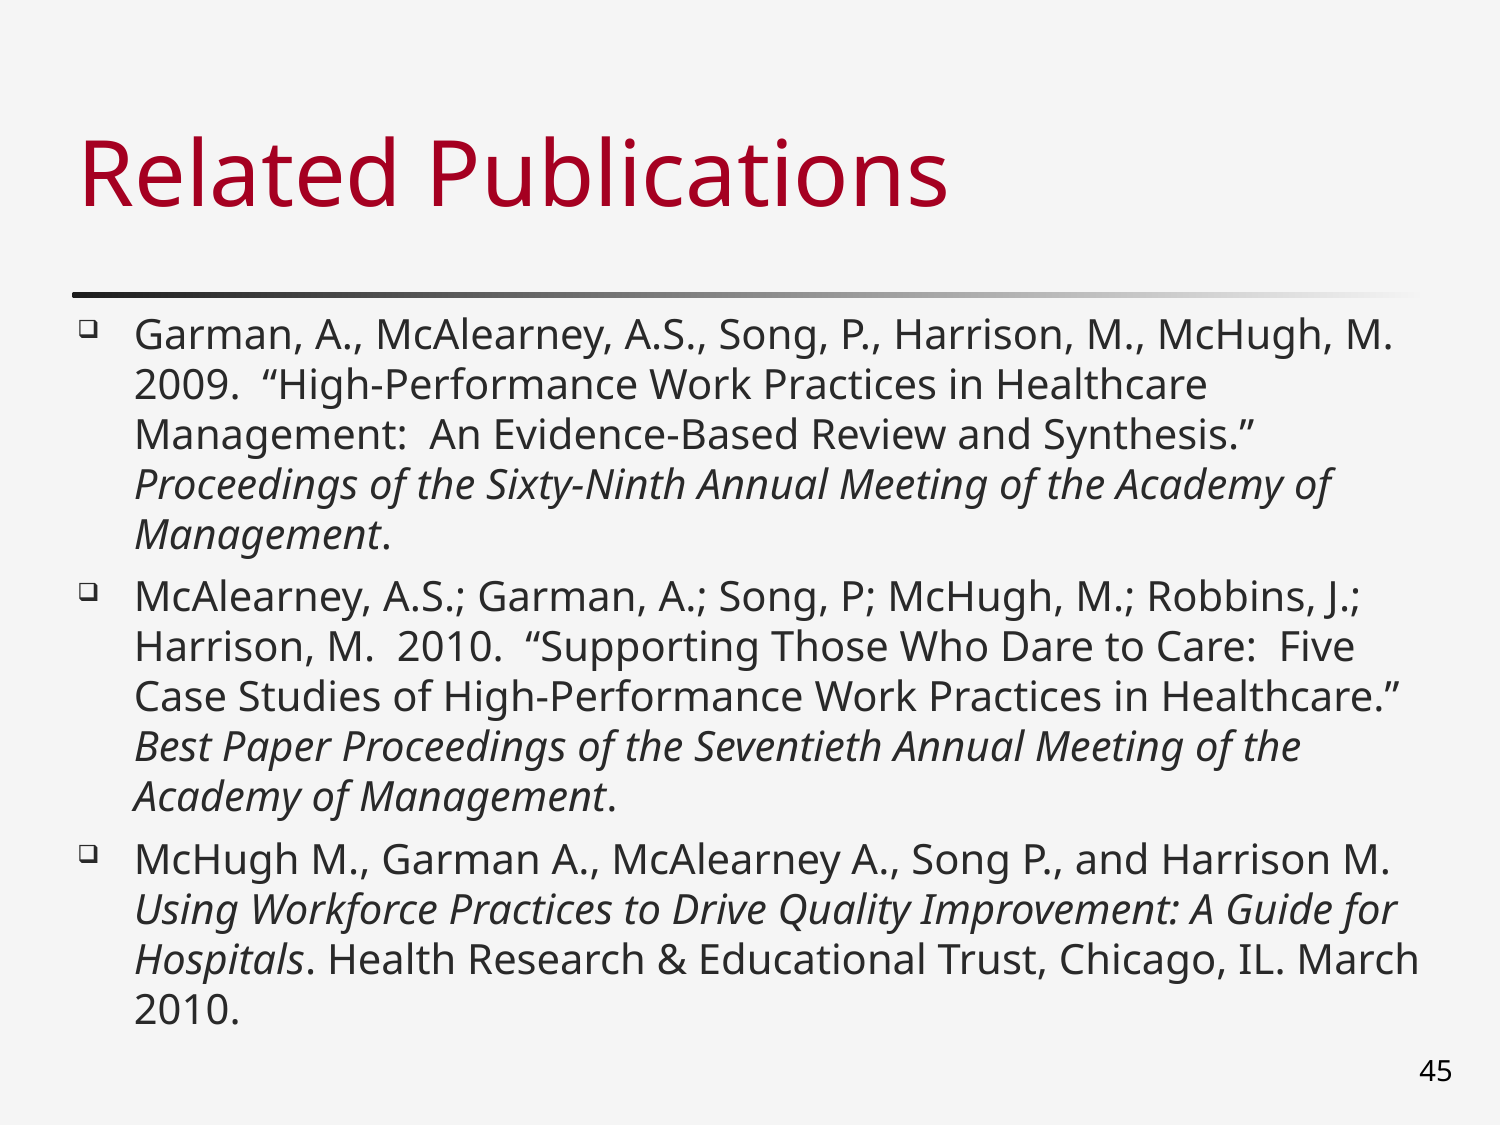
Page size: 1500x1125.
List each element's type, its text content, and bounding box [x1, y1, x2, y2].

title Related Publications [62, 49, 1342, 291]
list Garman, A., McAlearney, A.S., Song, P., Harrison, M., McHugh, M. 2009. “High-Performance Work Practices in Healthcare Management: An Evidence-Based Review and Synthesis.” Proceedings of the Sixty-Ninth Annual Meeting of the Academy of Management. McAlearney, A.S.; Garman, A.; Song, P; McHugh, M.; Robbins, J.; Harrison, M. 2010. “Supporting Those Who Dare to Care: Five Case Studies of High-Performance Work Practices in Healthcare.” Best Paper Proceedings of the Seventieth Annual Meeting of the Academy of Management. McHugh M., Garman A., McAlearney A., Song P., and Harrison M. Using Workforce Practices to Drive Quality Improvement: A Guide for Hospitals. Health Research & Educational Trust, Chicago, IL. March 2010. [62, 299, 1451, 1088]
slide_number 45 [1154, 1023, 1468, 1100]
